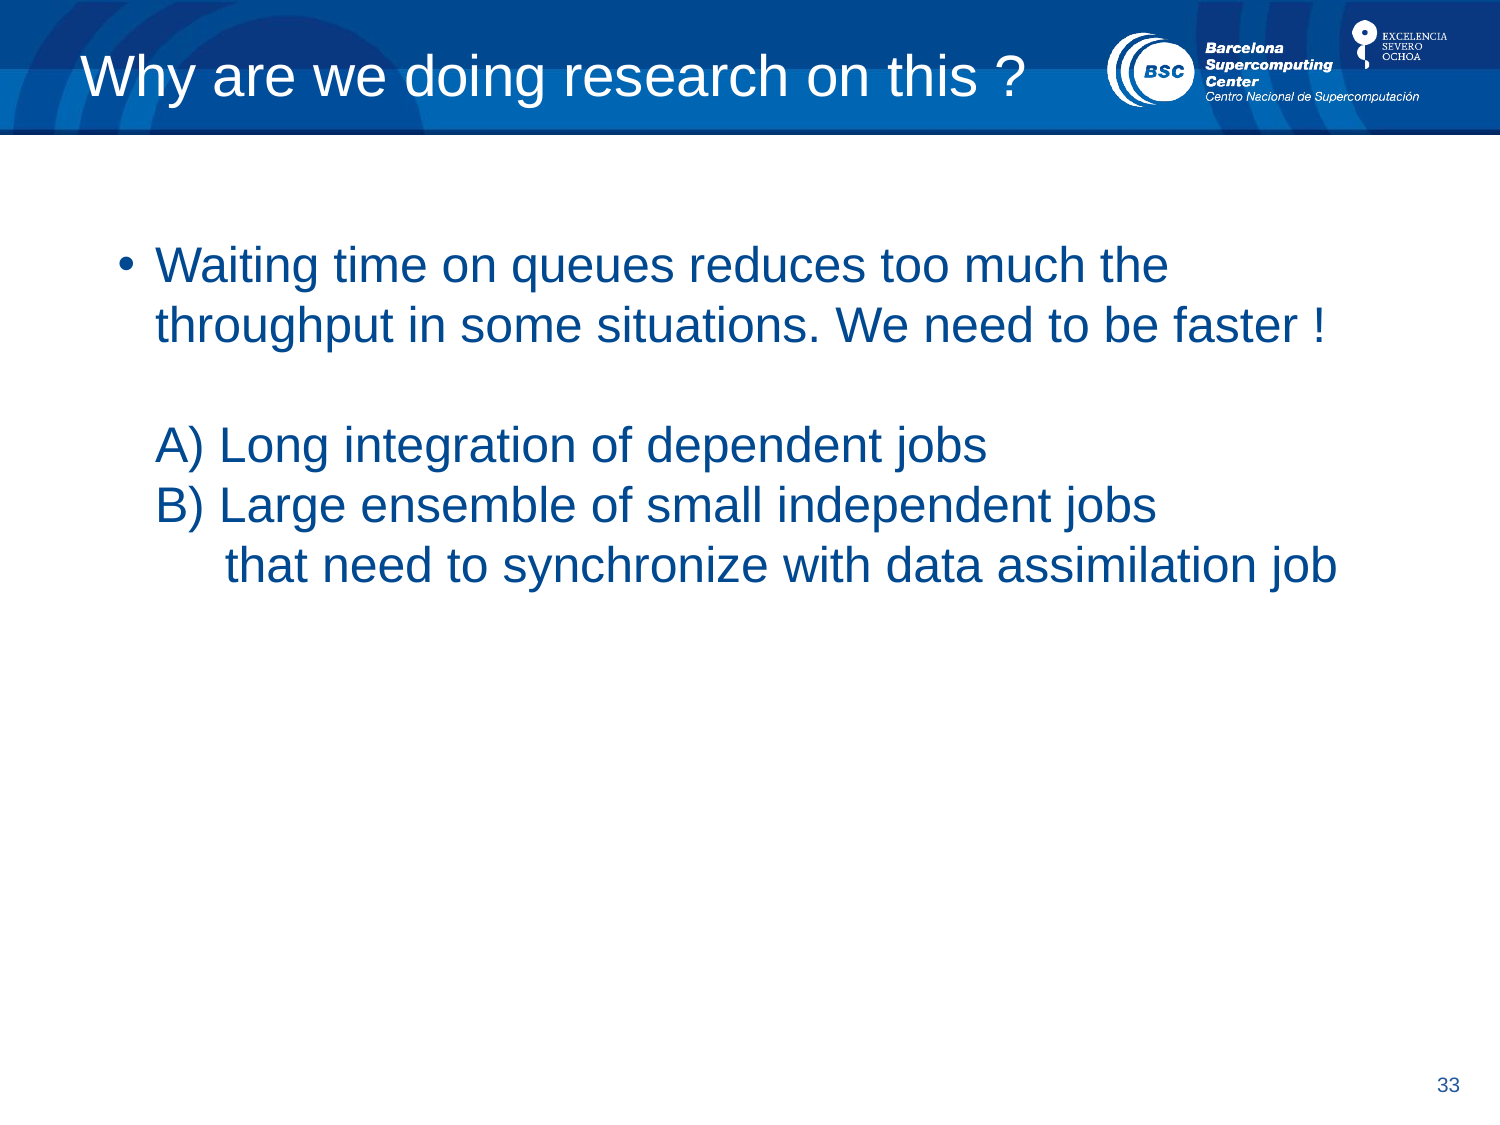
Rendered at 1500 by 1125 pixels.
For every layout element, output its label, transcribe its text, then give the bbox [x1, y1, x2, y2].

picture [0, 0, 1500, 135]
list Waiting time on queues reduces too much the throughput in some situations. We need to be faster ! A) Long integration of dependent jobs B) Large ensemble of small independent jobs that need to synchronize with data assimilation job [64, 157, 1432, 1043]
title Why are we doing research on this ? [65, 23, 1081, 135]
